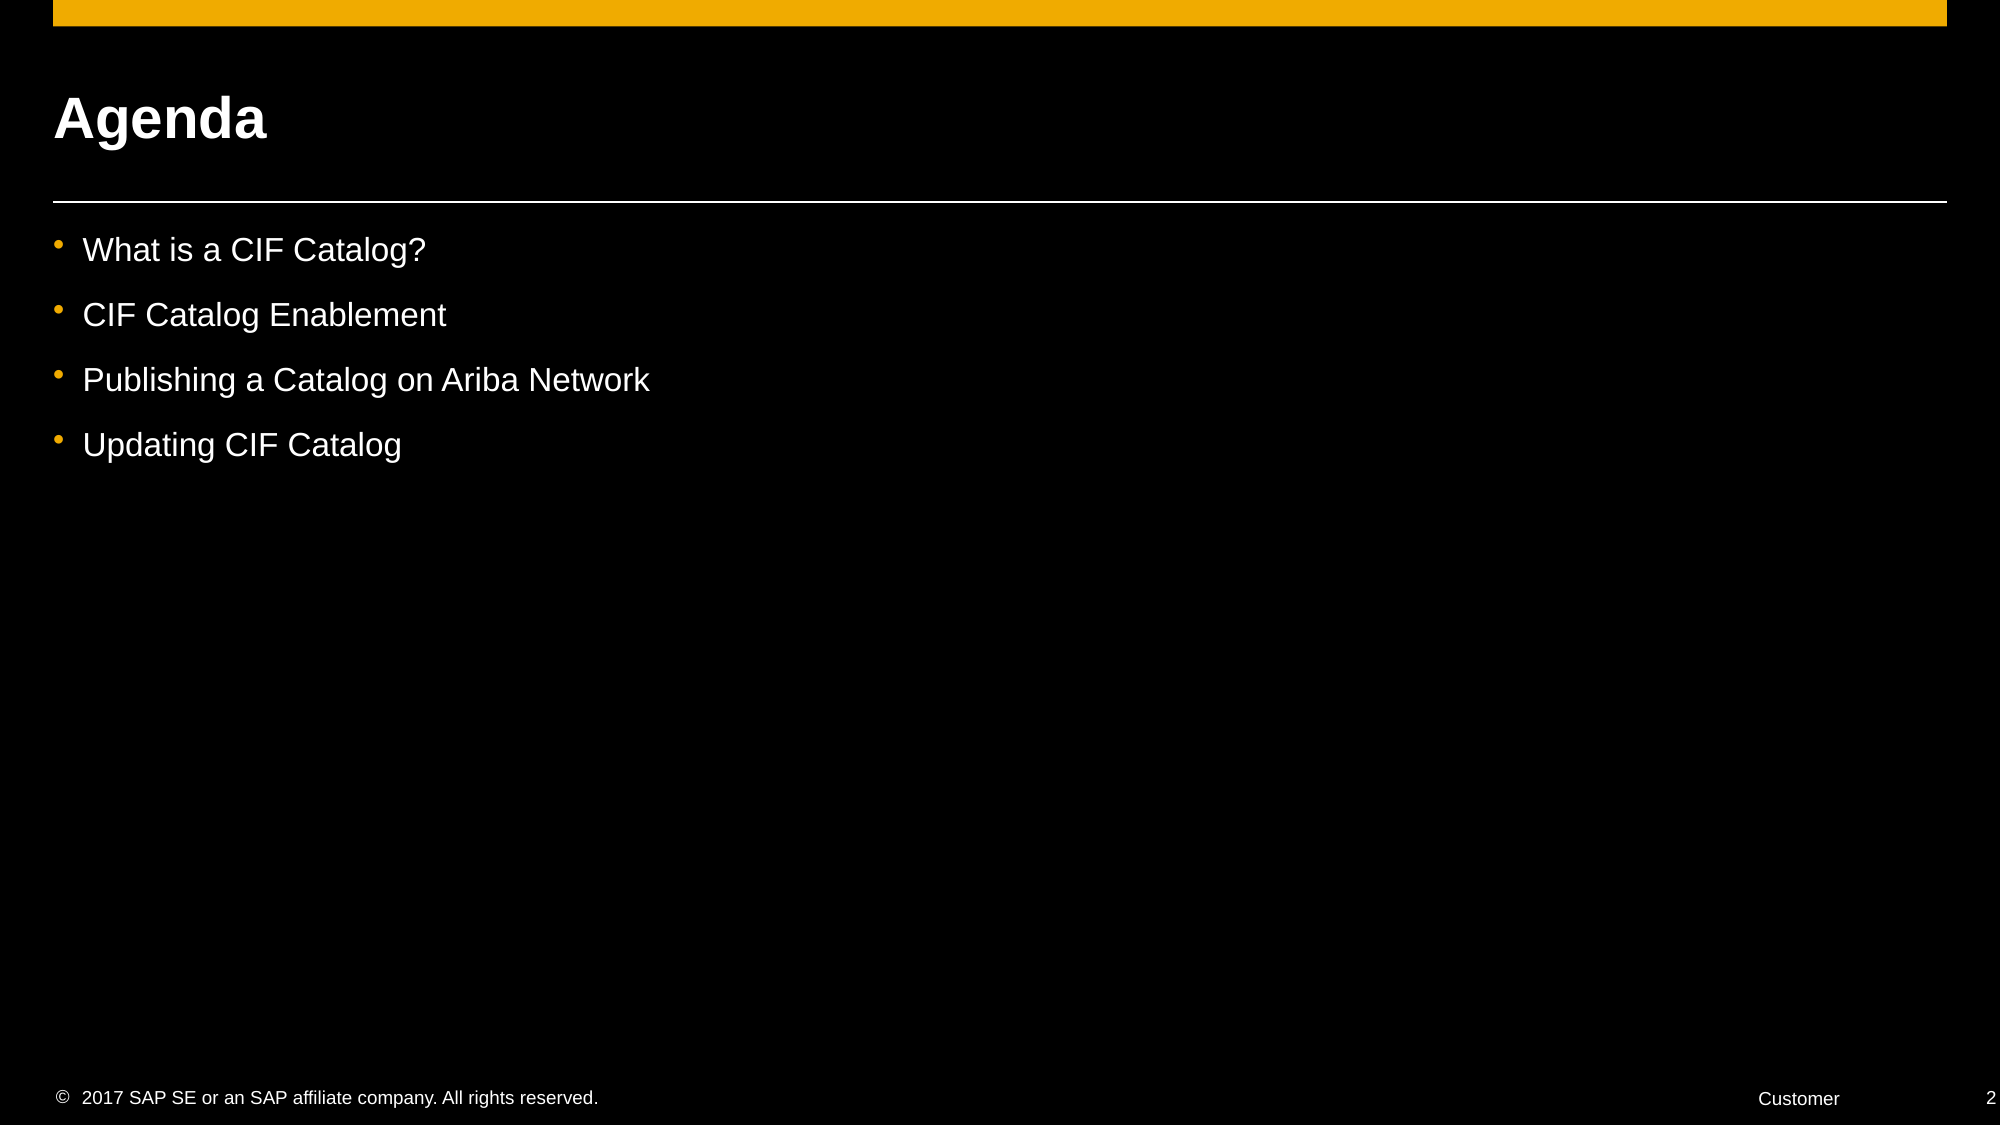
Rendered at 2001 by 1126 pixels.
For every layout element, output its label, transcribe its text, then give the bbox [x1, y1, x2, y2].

list What is a CIF Catalog? CIF Catalog Enablement Publishing a Catalog on Ariba Network Updating CIF Catalog [53, 228, 1947, 858]
title Agenda [53, 53, 1947, 178]
